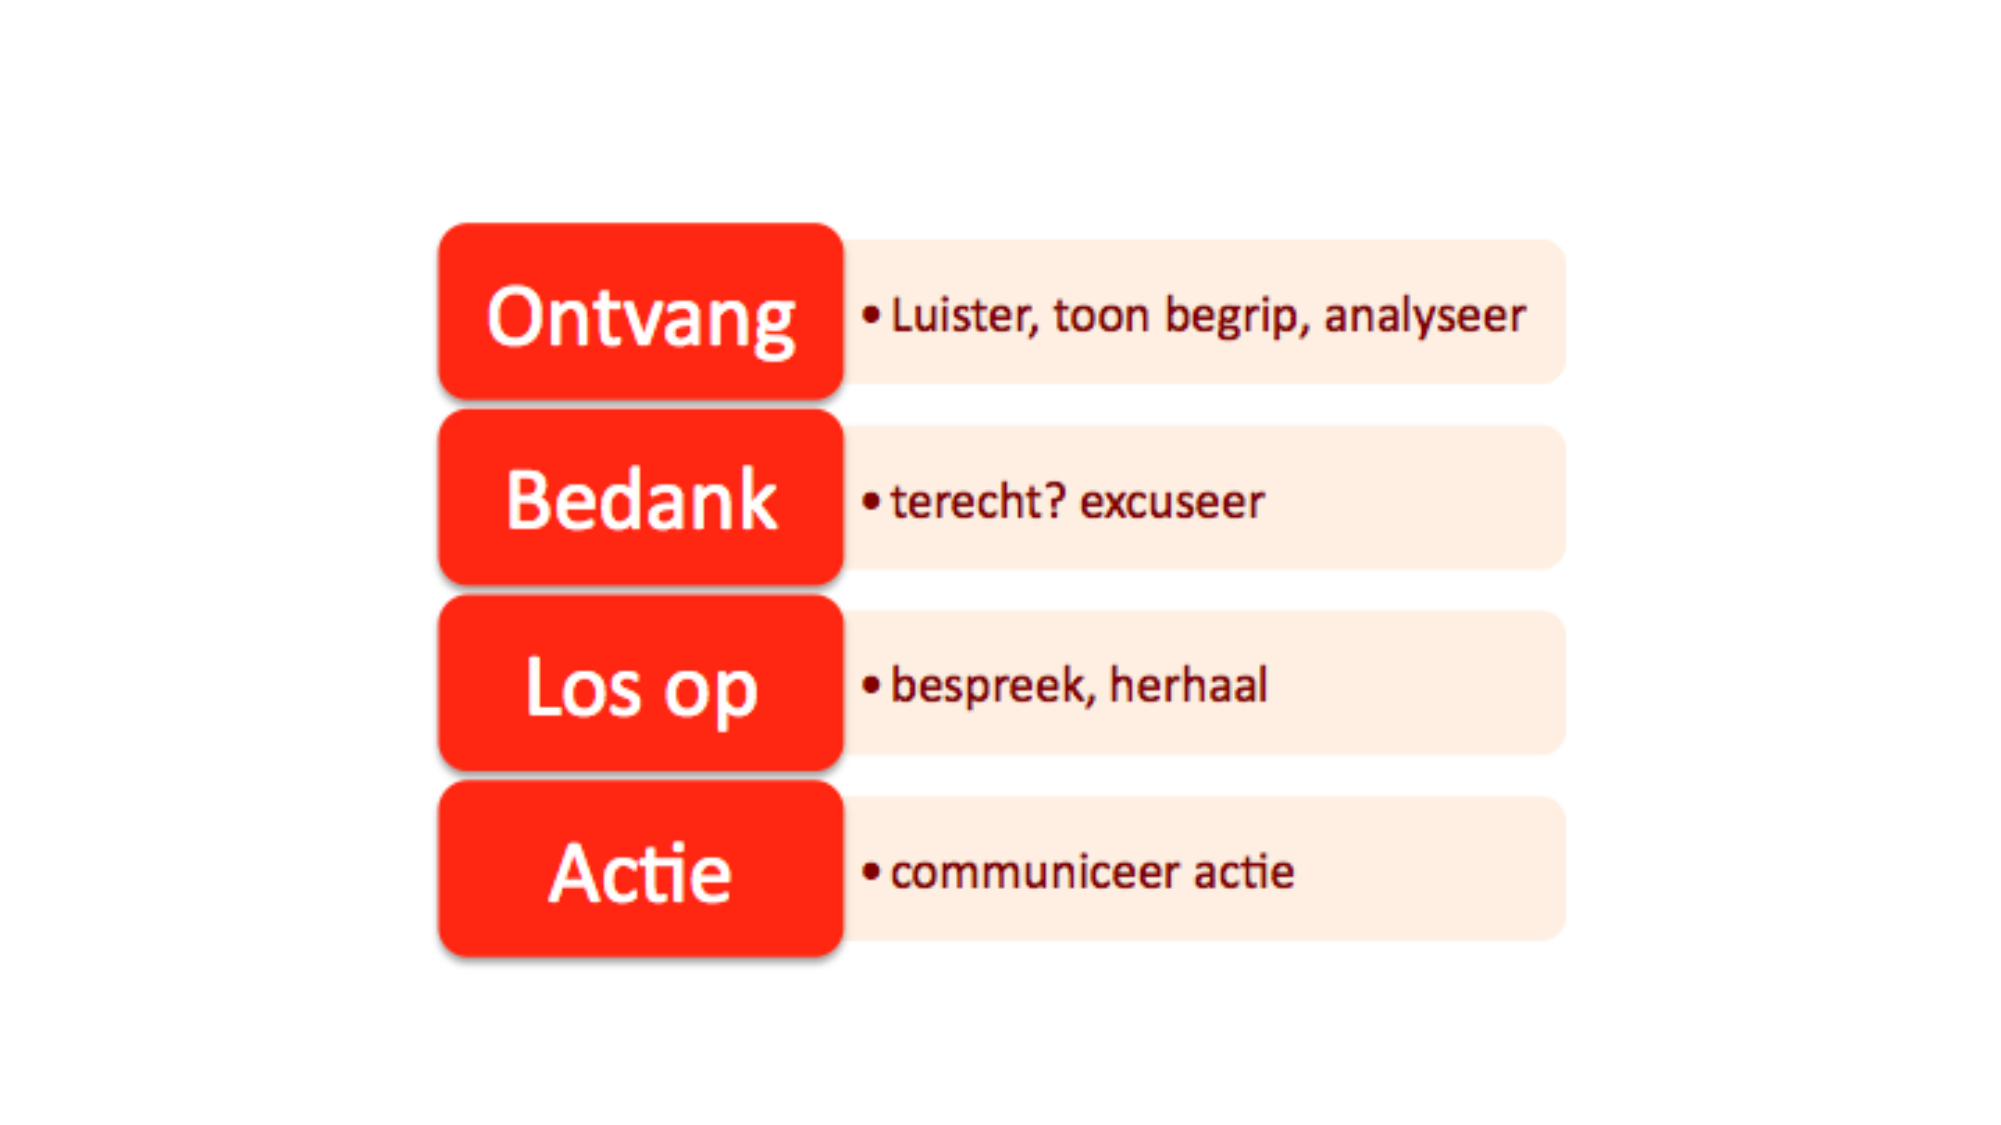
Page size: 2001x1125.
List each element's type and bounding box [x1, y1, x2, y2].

picture [399, 193, 1600, 992]
